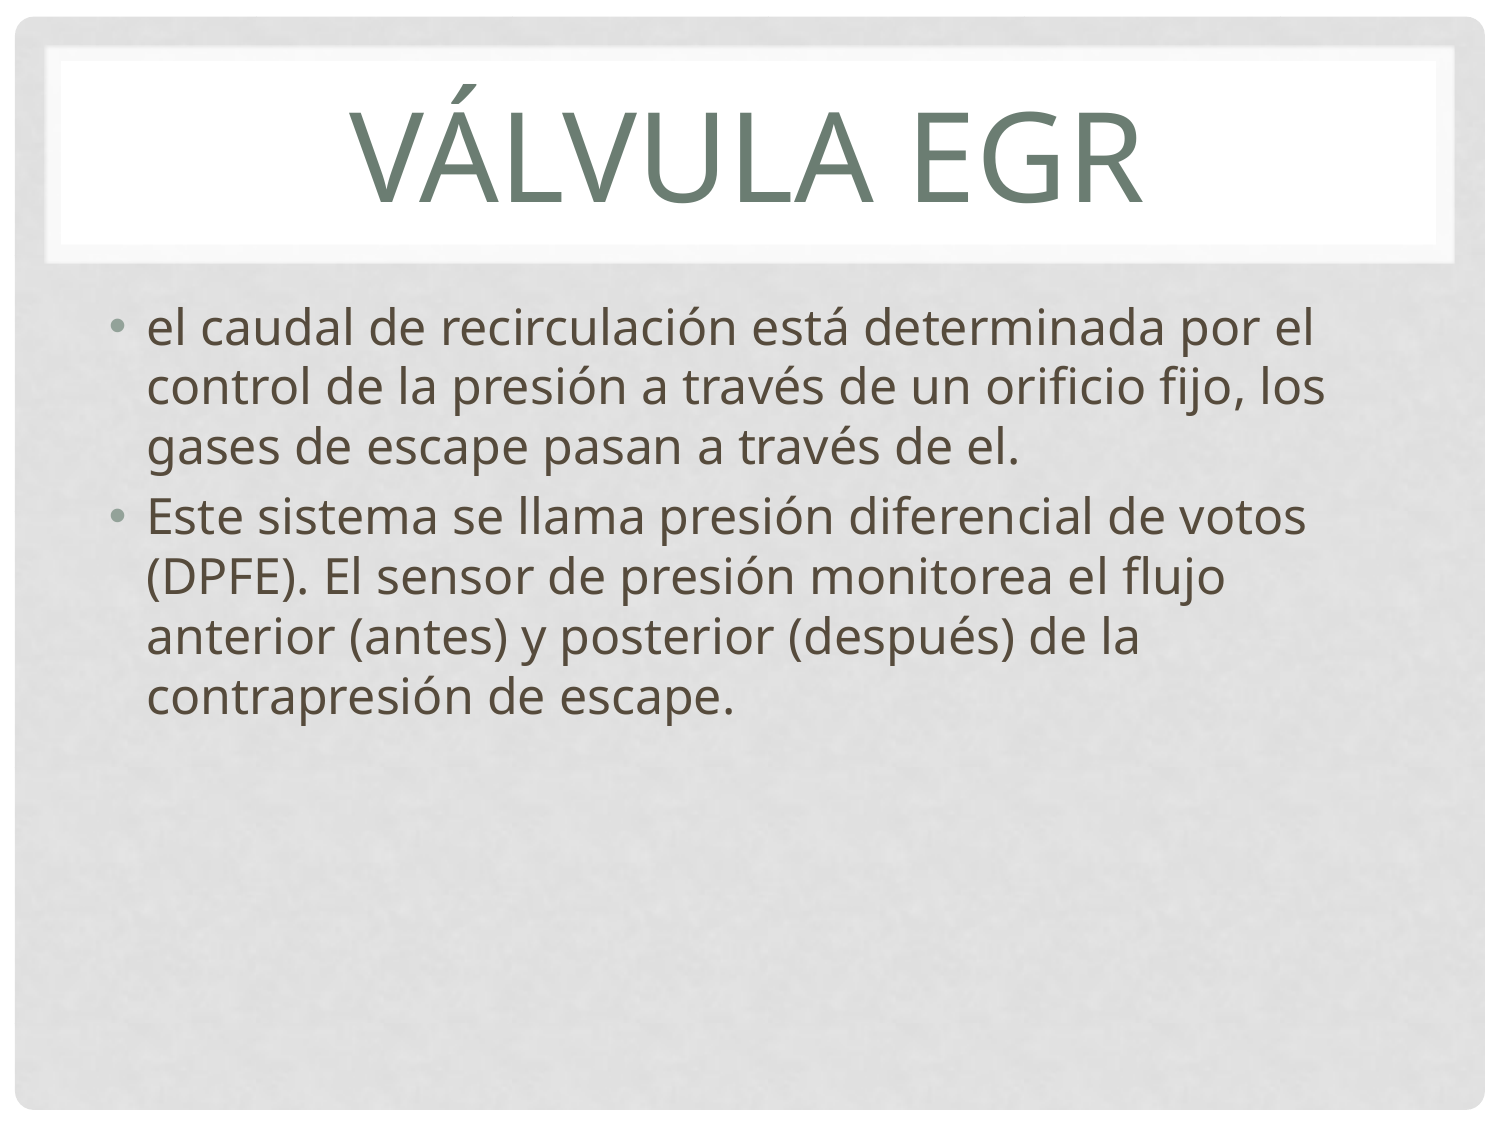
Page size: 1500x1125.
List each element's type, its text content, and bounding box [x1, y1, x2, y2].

title Válvula egr [69, 66, 1425, 238]
list el caudal de recirculación está determinada por el control de la presión a través de un orificio fijo, los gases de escape pasan a través de el. Este sistema se llama presión diferencial de votos (DPFE). El sensor de presión monitorea el flujo anterior (antes) y posterior (después) de la contrapresión de escape. [75, 287, 1425, 1005]
